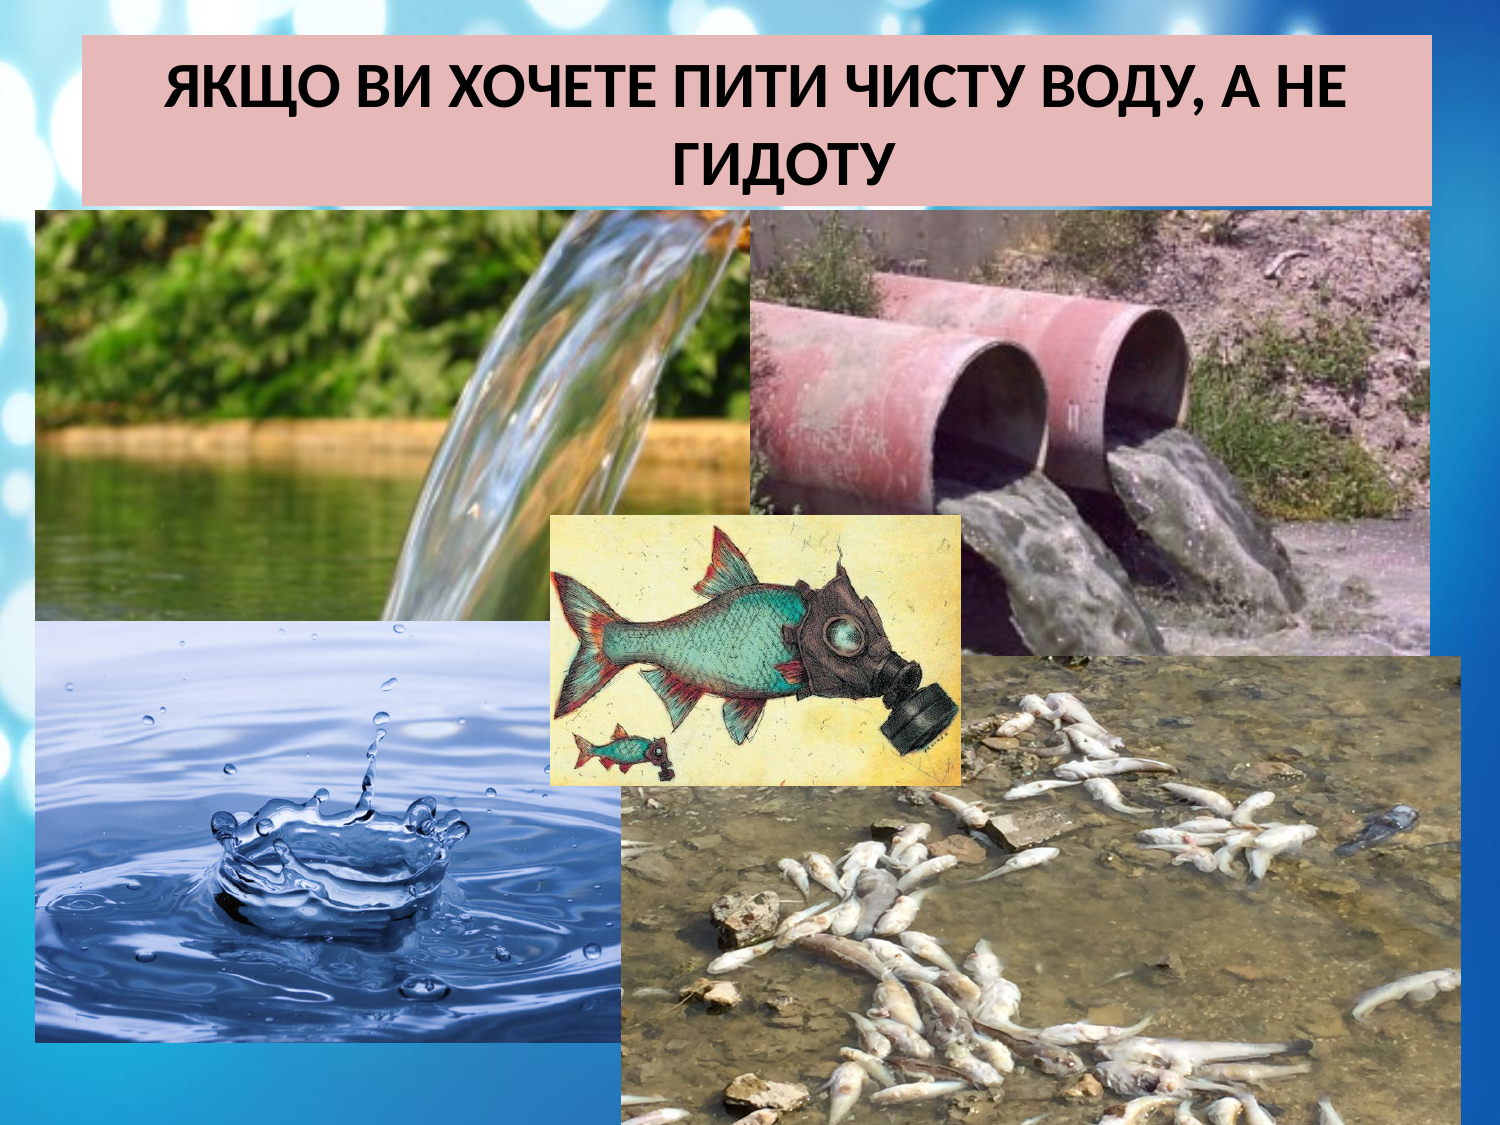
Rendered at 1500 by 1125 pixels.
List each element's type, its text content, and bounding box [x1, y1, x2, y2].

picture [0, 0, 1500, 1125]
list ЯКЩО ВИ ХОЧЕТЕ ПИТИ ЧИСТУ ВОДУ, А НЕ ГИДОТУ [82, 35, 1432, 207]
